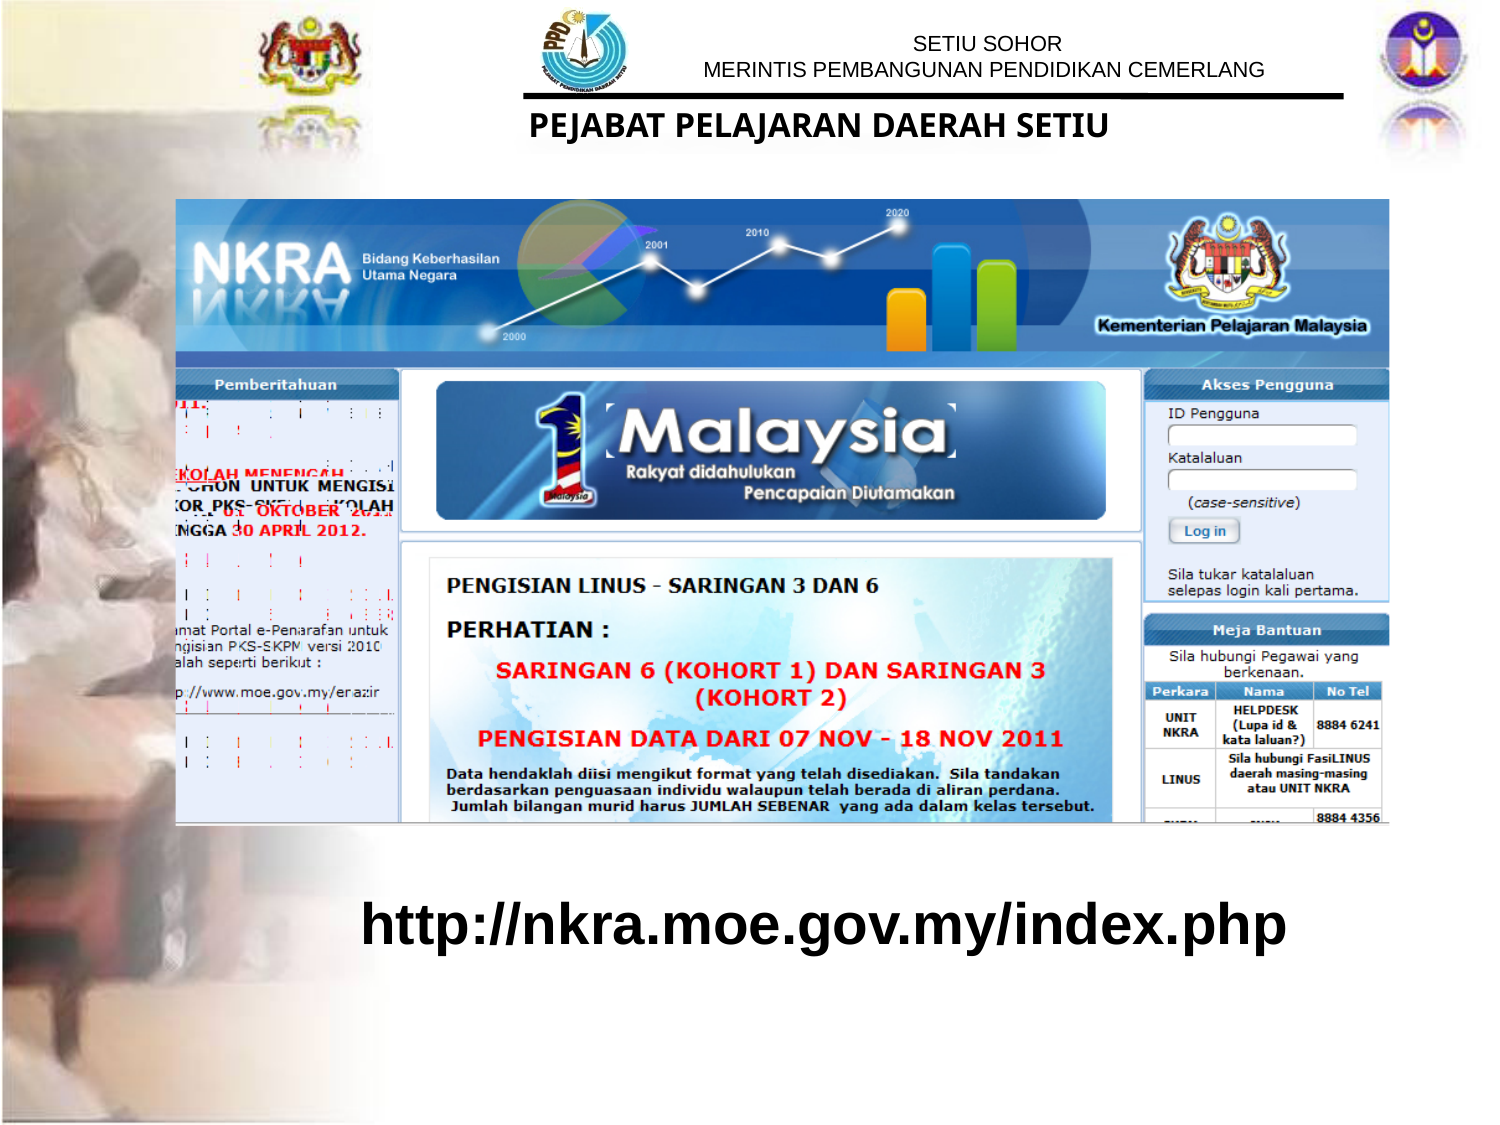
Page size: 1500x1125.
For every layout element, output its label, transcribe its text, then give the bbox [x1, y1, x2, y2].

picture [1, 0, 1500, 1125]
text_box http://nkra.moe.gov.my/index.php [345, 878, 1304, 964]
